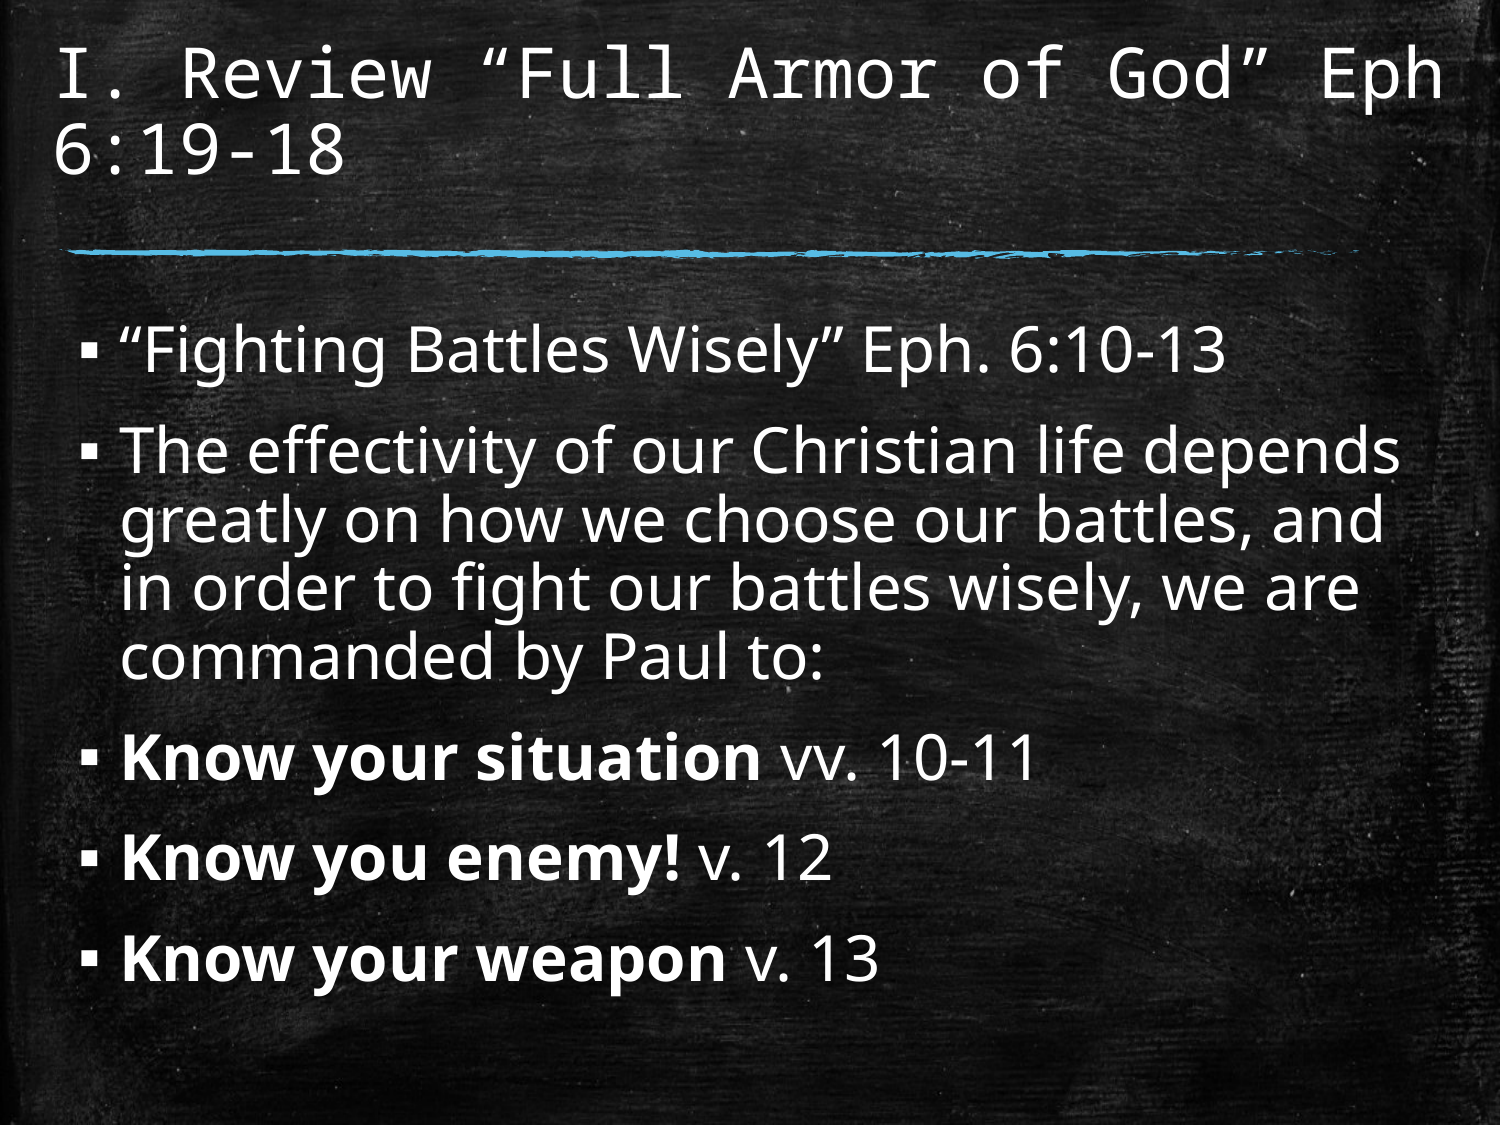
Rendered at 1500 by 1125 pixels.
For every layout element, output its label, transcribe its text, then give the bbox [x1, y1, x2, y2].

list “Fighting Battles Wisely” Eph. 6:10-13 The effectivity of our Christian life depends greatly on how we choose our battles, and in order to fight our battles wisely, we are commanded by Paul to: Know your situation vv. 10-11 Know you enemy! v. 12 Know your weapon v. 13 [63, 310, 1457, 1011]
title I. Review “Full Armor of God” Eph 6:19-18 [37, 29, 1475, 198]
